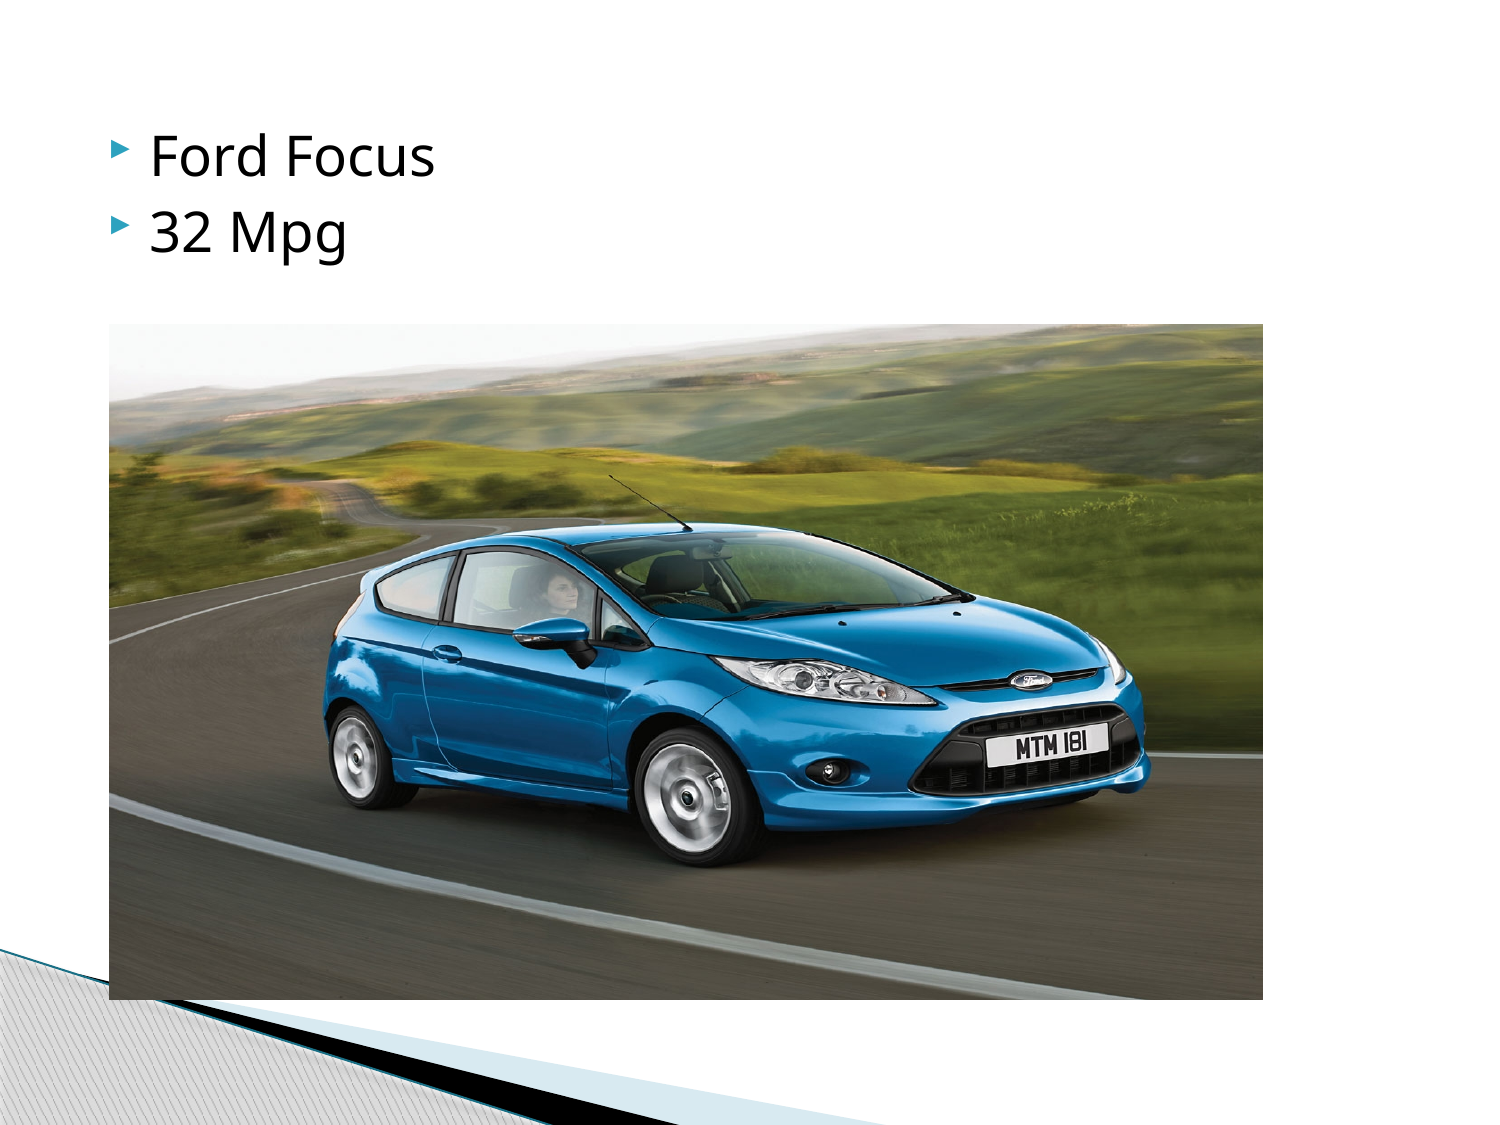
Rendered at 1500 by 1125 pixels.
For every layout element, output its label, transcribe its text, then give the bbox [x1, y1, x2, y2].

list Ford Focus 32 Mpg [74, 112, 1426, 856]
picture [109, 324, 1263, 1001]
